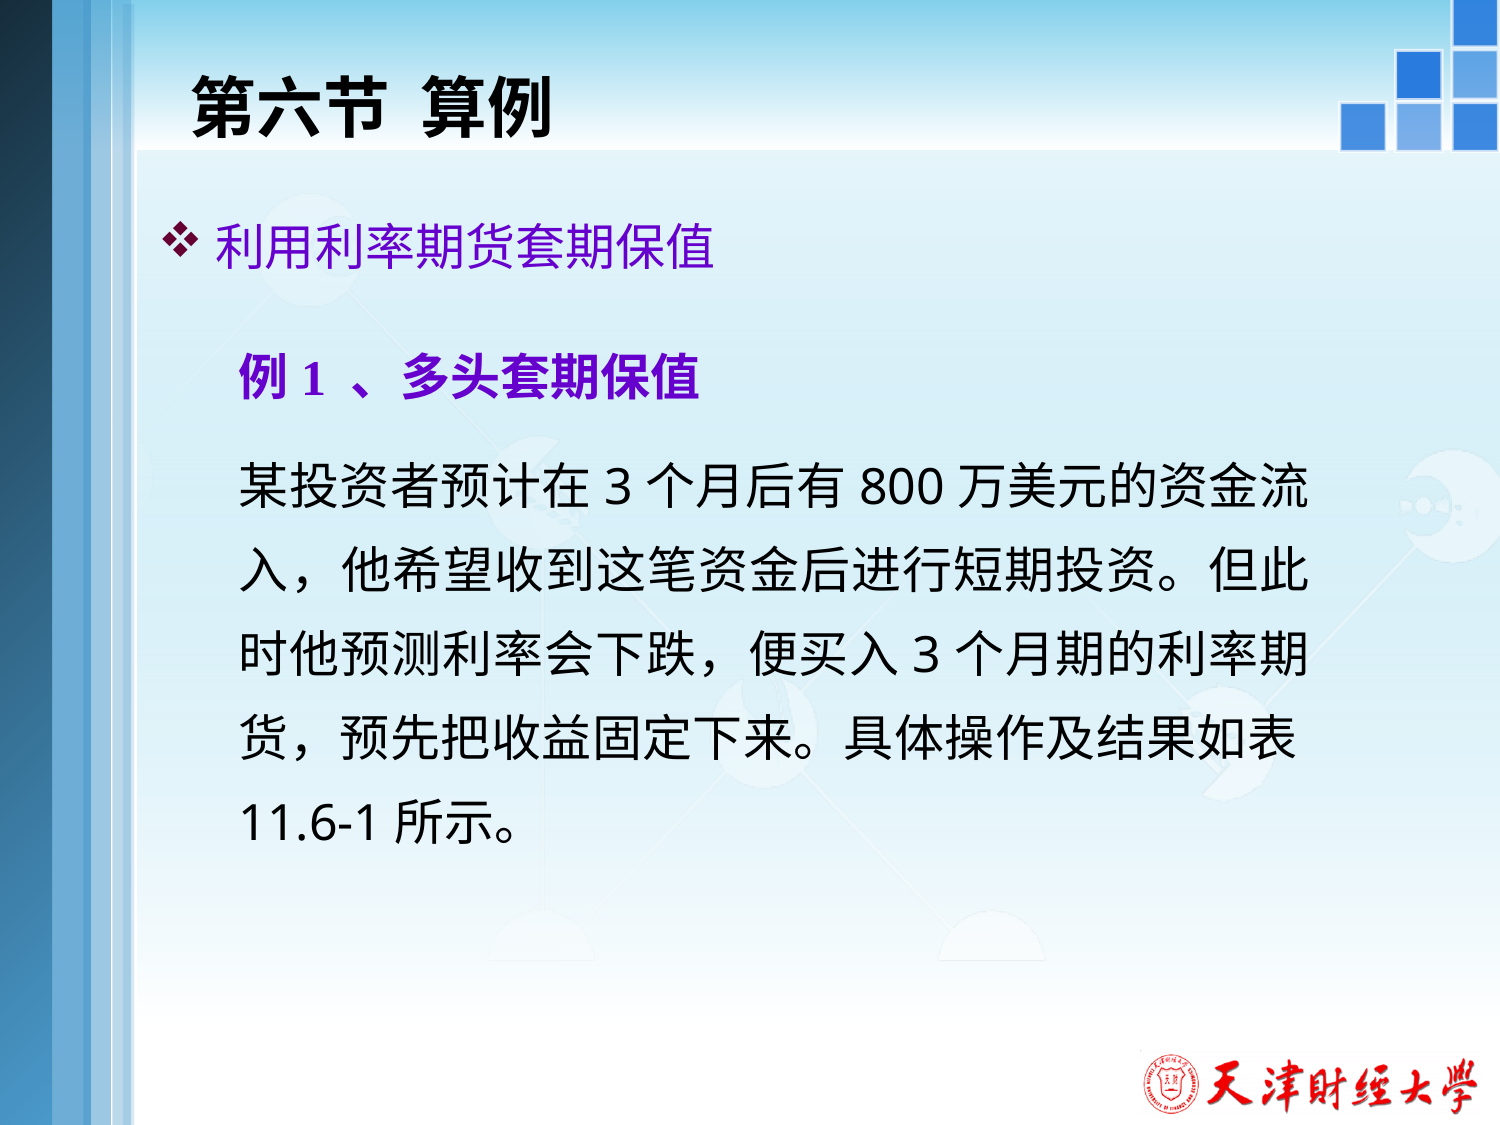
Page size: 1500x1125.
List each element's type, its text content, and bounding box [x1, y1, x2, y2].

picture [1131, 1049, 1500, 1119]
text_box 例1 、多头套期保值 某投资者预计在3个月后有800万美元的资金流入，他希望收到这笔资金后进行短期投资。但此时他预测利率会下跌，便买入3个月期的利率期货，预先把收益固定下来。具体操作及结果如表11.6-1所示。 [224, 314, 1325, 858]
picture [132, 150, 1500, 965]
text_box 利用利率期货套期保值 [144, 207, 1094, 283]
title 第六节 算例 [174, 75, 1175, 138]
